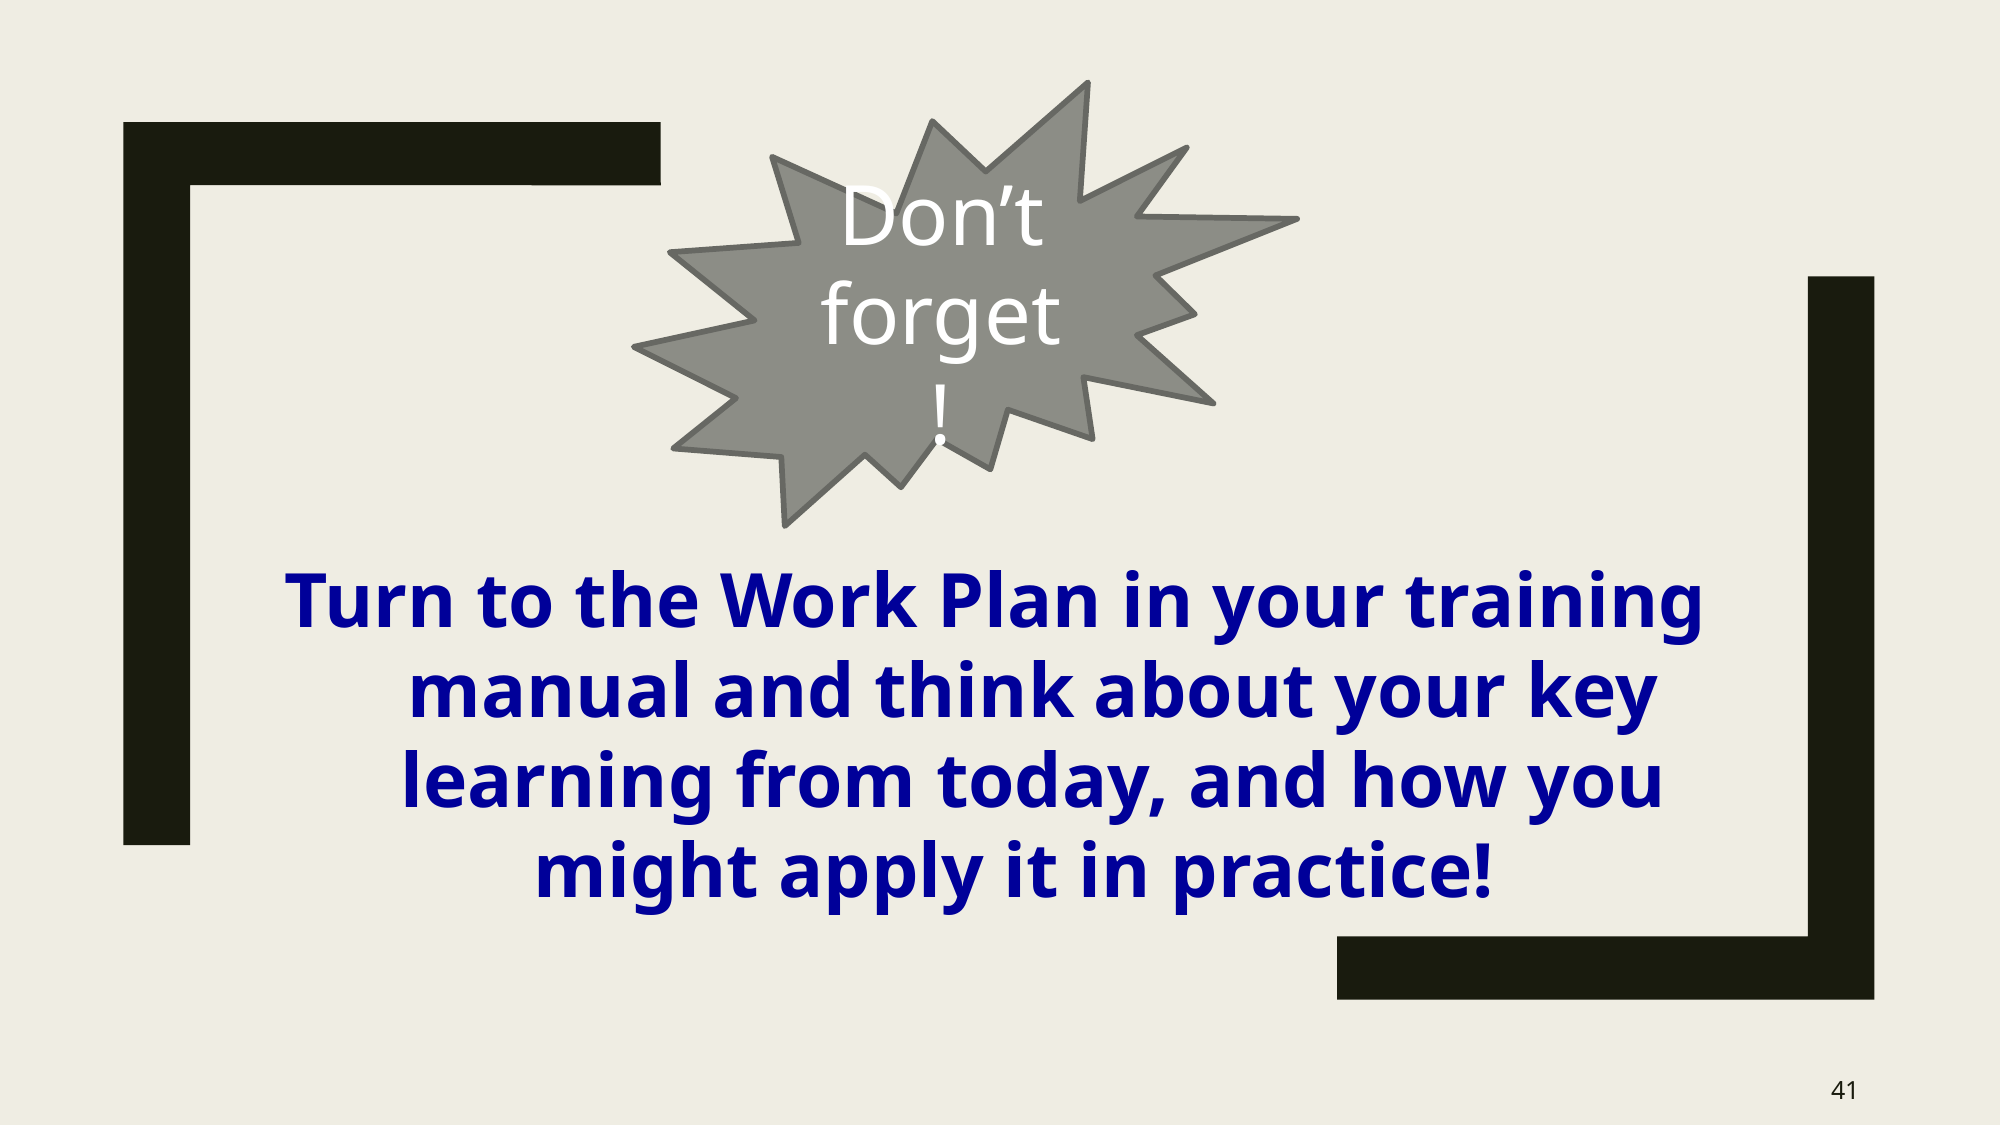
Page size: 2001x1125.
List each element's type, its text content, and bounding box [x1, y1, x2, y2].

slide_number 41 [1612, 1058, 1875, 1125]
text_box Don’t forget! [630, 79, 1300, 529]
subtitle Turn to the Work Plan in your training manual and think about your key learning from today, and how you might apply it in practice! [190, 545, 1803, 936]
